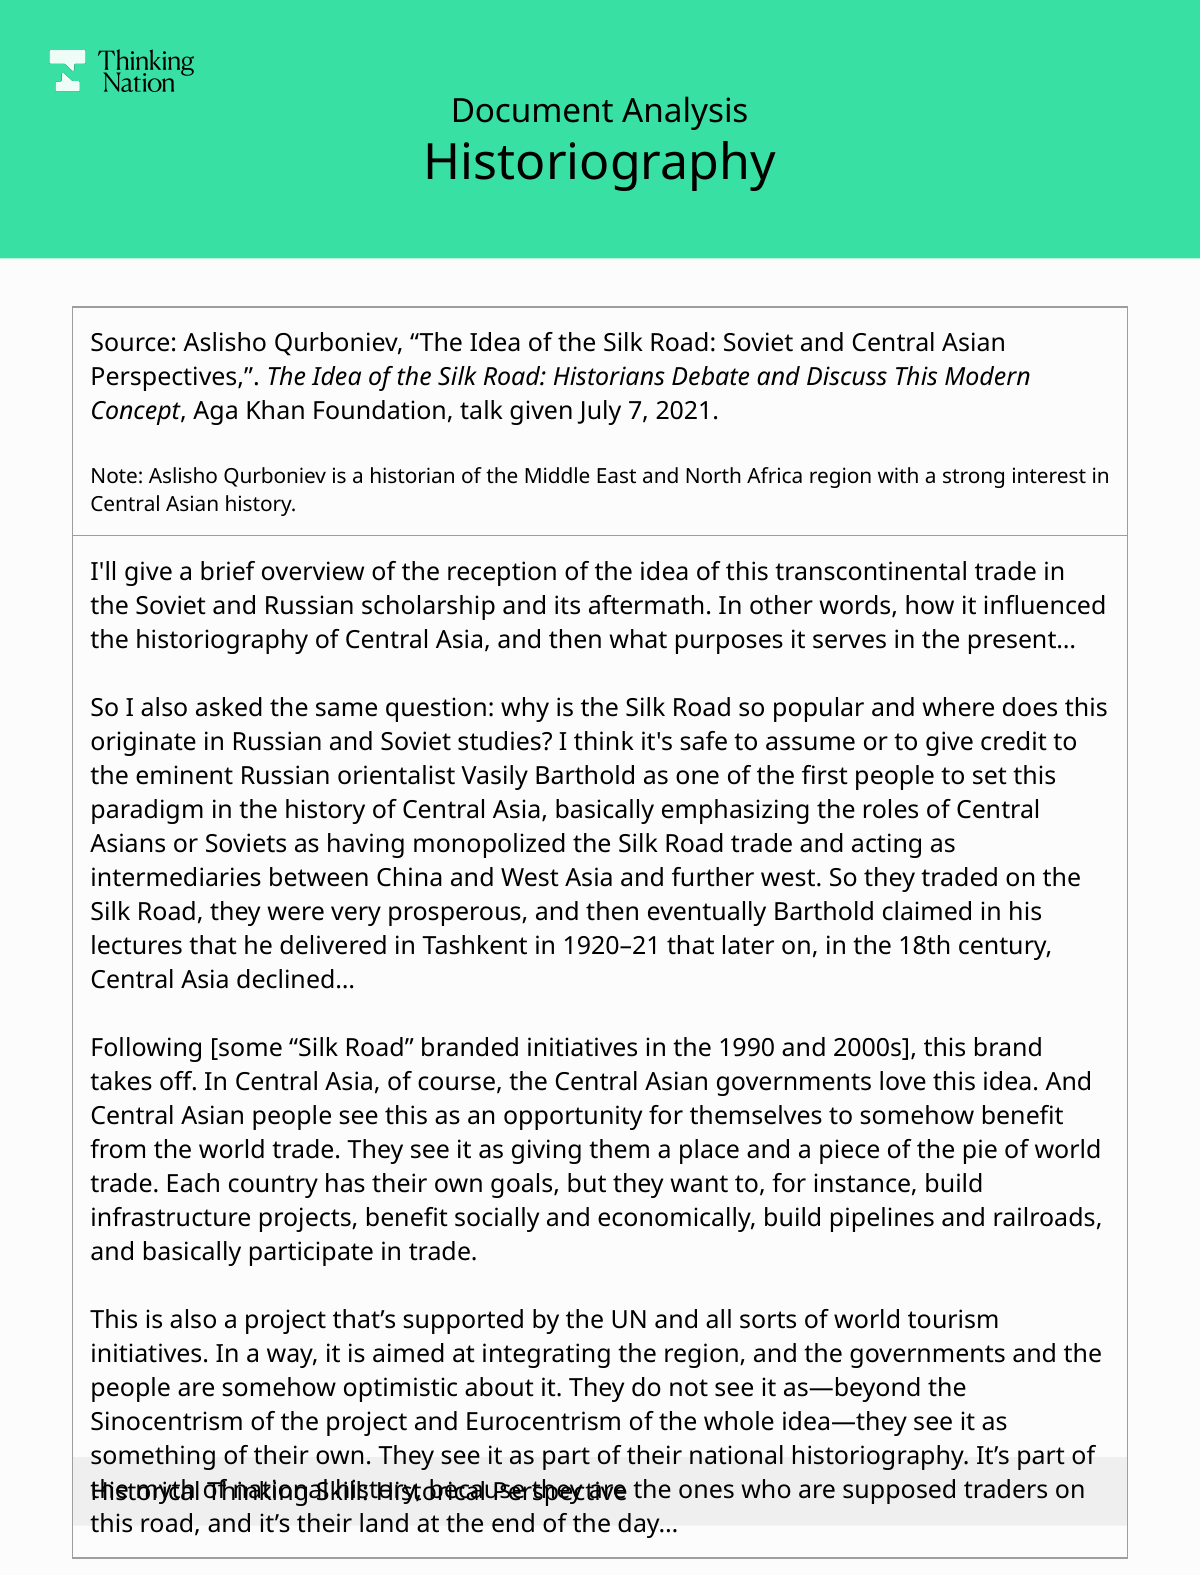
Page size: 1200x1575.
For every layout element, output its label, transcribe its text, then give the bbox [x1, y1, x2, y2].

picture [33, 35, 199, 105]
text_box Document Analysis Historiography [0, 0, 1200, 259]
table_cell I'll give a brief overview of the reception of the idea of this transcontinental trade in the Soviet and Russian scholarship and its aftermath. In other words, how it influenced the historiography of Central Asia, and then what purposes it serves in the present… So I also asked the same question: why is the Silk Road so popular and where does this originate in Russian and Soviet studies? I think it's safe to assume or to give credit to the eminent Russian orientalist Vasily Barthold as one of the first people to set this paradigm in the history of Central Asia, basically emphasizing the roles of Central Asians or Soviets as having monopolized the Silk Road trade and acting as intermediaries between China and West Asia and further west. So they traded on the Silk Road, they were very prosperous, and then eventually Barthold claimed in his lectures that he delivered in Tashkent in 1920–21 that later on, in the 18th century, Central Asia declined… Following [some “Silk Road” branded initiatives in the 1990 and 2000s], this brand takes off. In Central Asia, of course, the Central Asian governments love this idea. And Central Asian people see this as an opportunity for themselves to somehow benefit from the world trade. They see it as giving them a place and a piece of the pie of world trade. Each country has their own goals, but they want to, for instance, build infrastructure projects, benefit socially and economically, build pipelines and railroads, and basically participate in trade. This is also a project that’s supported by the UN and all sorts of world tourism initiatives. In a way, it is aimed at integrating the region, and the governments and the people are somehow optimistic about it. They do not see it as—beyond the Sinocentrism of the project and Eurocentrism of the whole idea—they see it as something of their own. They see it as part of their national historiography. It’s part of the myth of national history, because they are the ones who are supposed traders on this road, and it’s their land at the end of the day… [73, 536, 1127, 1557]
table_header Source: Aslisho Qurboniev, “The Idea of the Silk Road: Soviet and Central Asian Perspectives,”. The Idea of the Silk Road: Historians Debate and Discuss This Modern Concept, Aga Khan Foundation, talk given July 7, 2021. Note: Aslisho Qurboniev is a historian of the Middle East and North Africa region with a strong interest in Central Asian history. [73, 308, 1127, 535]
